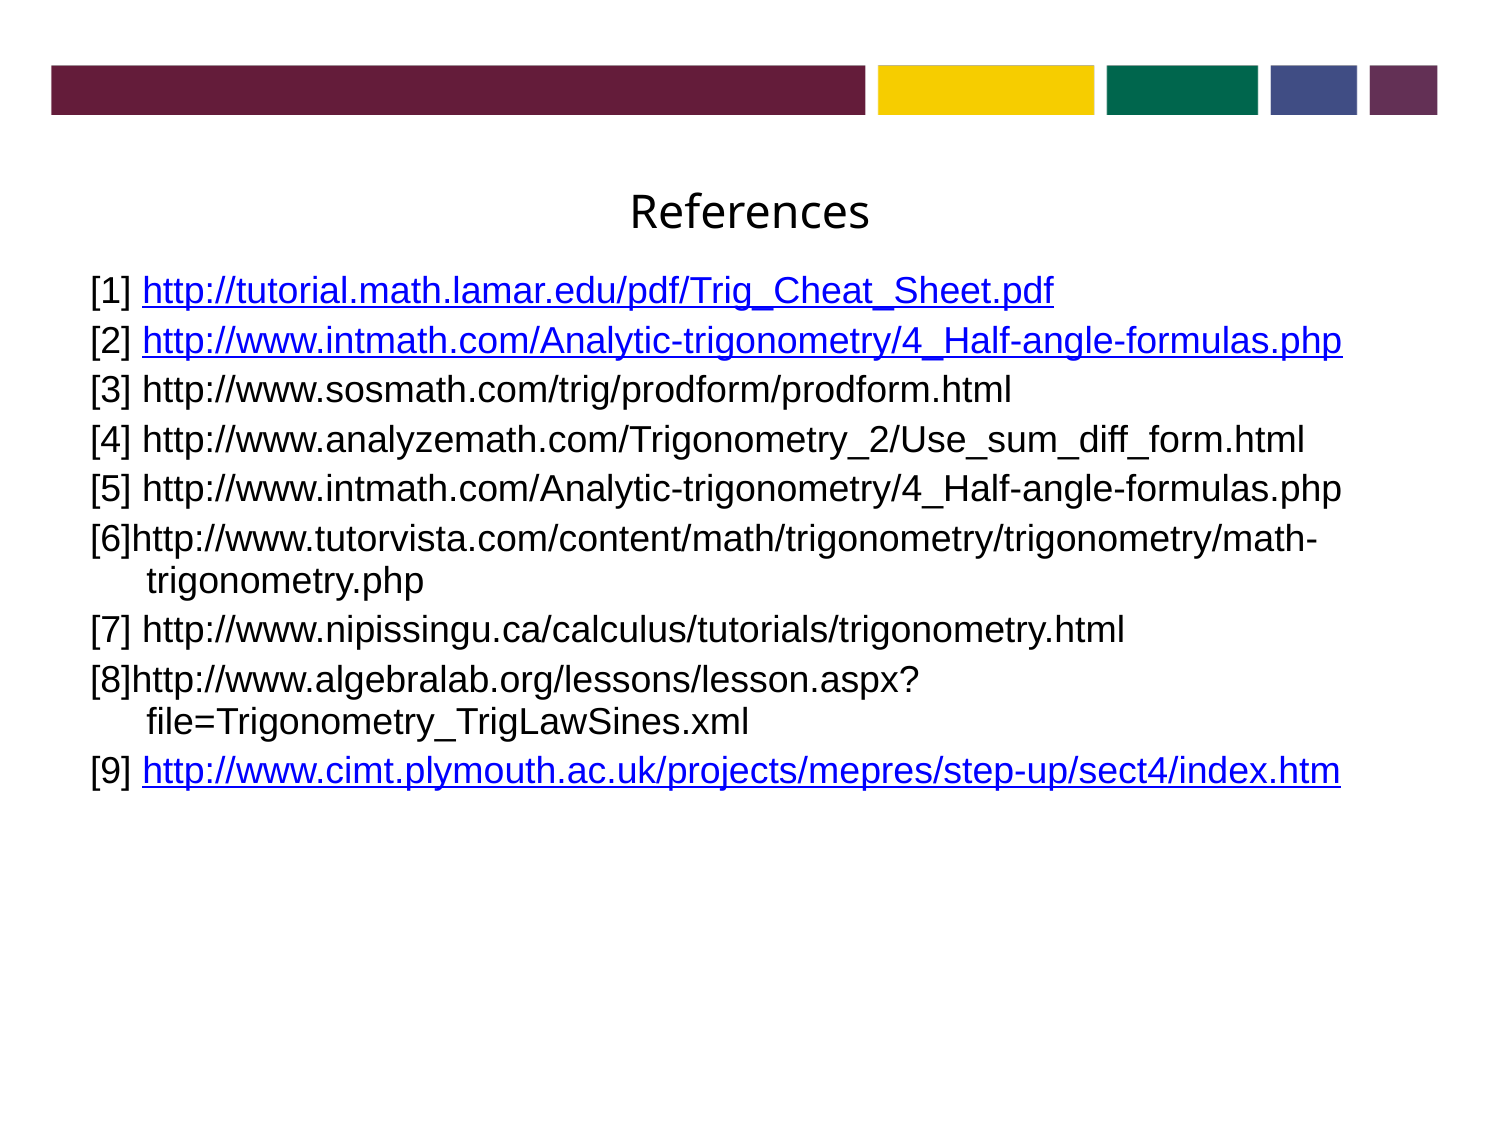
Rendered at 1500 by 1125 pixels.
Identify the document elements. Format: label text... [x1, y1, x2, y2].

list [1] http://tutorial.math.lamar.edu/pdf/Trig_Cheat_Sheet.pdf [2] http://www.intmath.com/Analytic-trigonometry/4_Half-angle-formulas.php [3] http://www.sosmath.com/trig/prodform/prodform.html [4] http://www.analyzemath.com/Trigonometry_2/Use_sum_diff_form.html [5] http://www.intmath.com/Analytic-trigonometry/4_Half-angle-formulas.php [6]http://www.tutorvista.com/content/math/trigonometry/trigonometry/math-trigonometry.php [7] http://www.nipissingu.ca/calculus/tutorials/trigonometry.html [8]http://www.algebralab.org/lessons/lesson.aspx?file=Trigonometry_TrigLawSines.xml [9] http://www.cimt.plymouth.ac.uk/projects/mepres/step-up/sect4/index.htm [75, 262, 1425, 1005]
picture [37, 49, 1438, 116]
title References [75, 123, 1425, 250]
